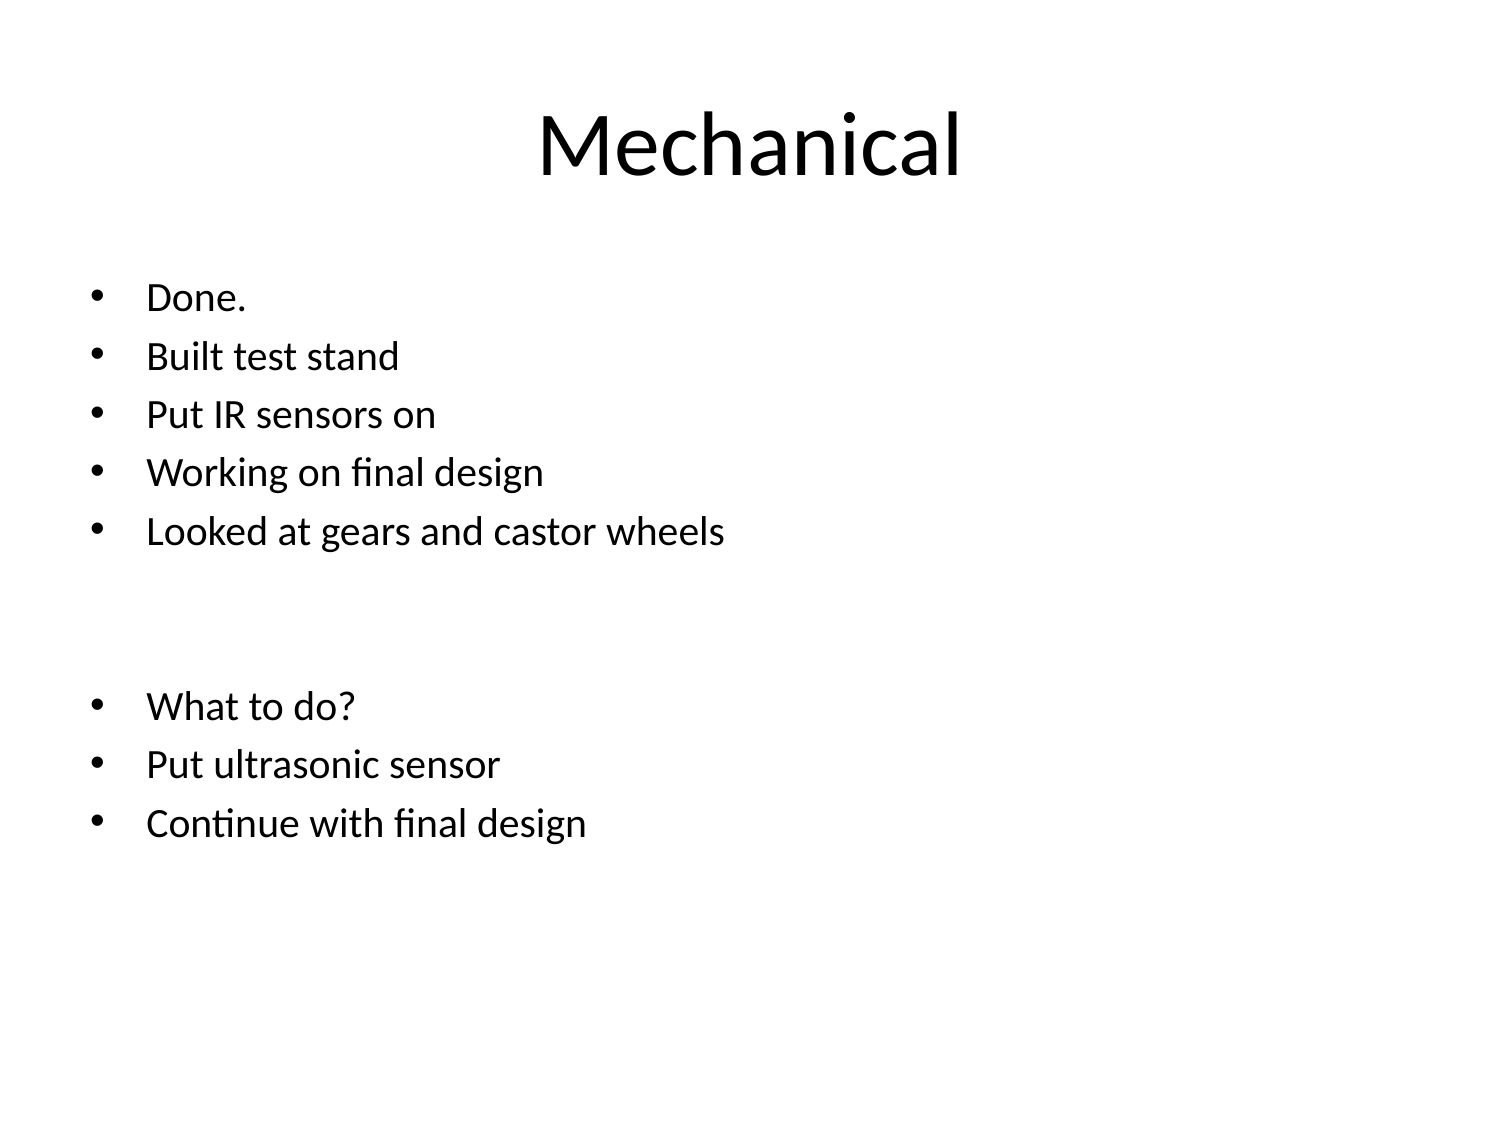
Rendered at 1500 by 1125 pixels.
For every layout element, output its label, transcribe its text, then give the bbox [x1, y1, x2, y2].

list Done. Built test stand Put IR sensors on Working on final design Looked at gears and castor wheels What to do? Put ultrasonic sensor Continue with final design [75, 262, 1425, 1005]
title Mechanical [75, 45, 1425, 233]
